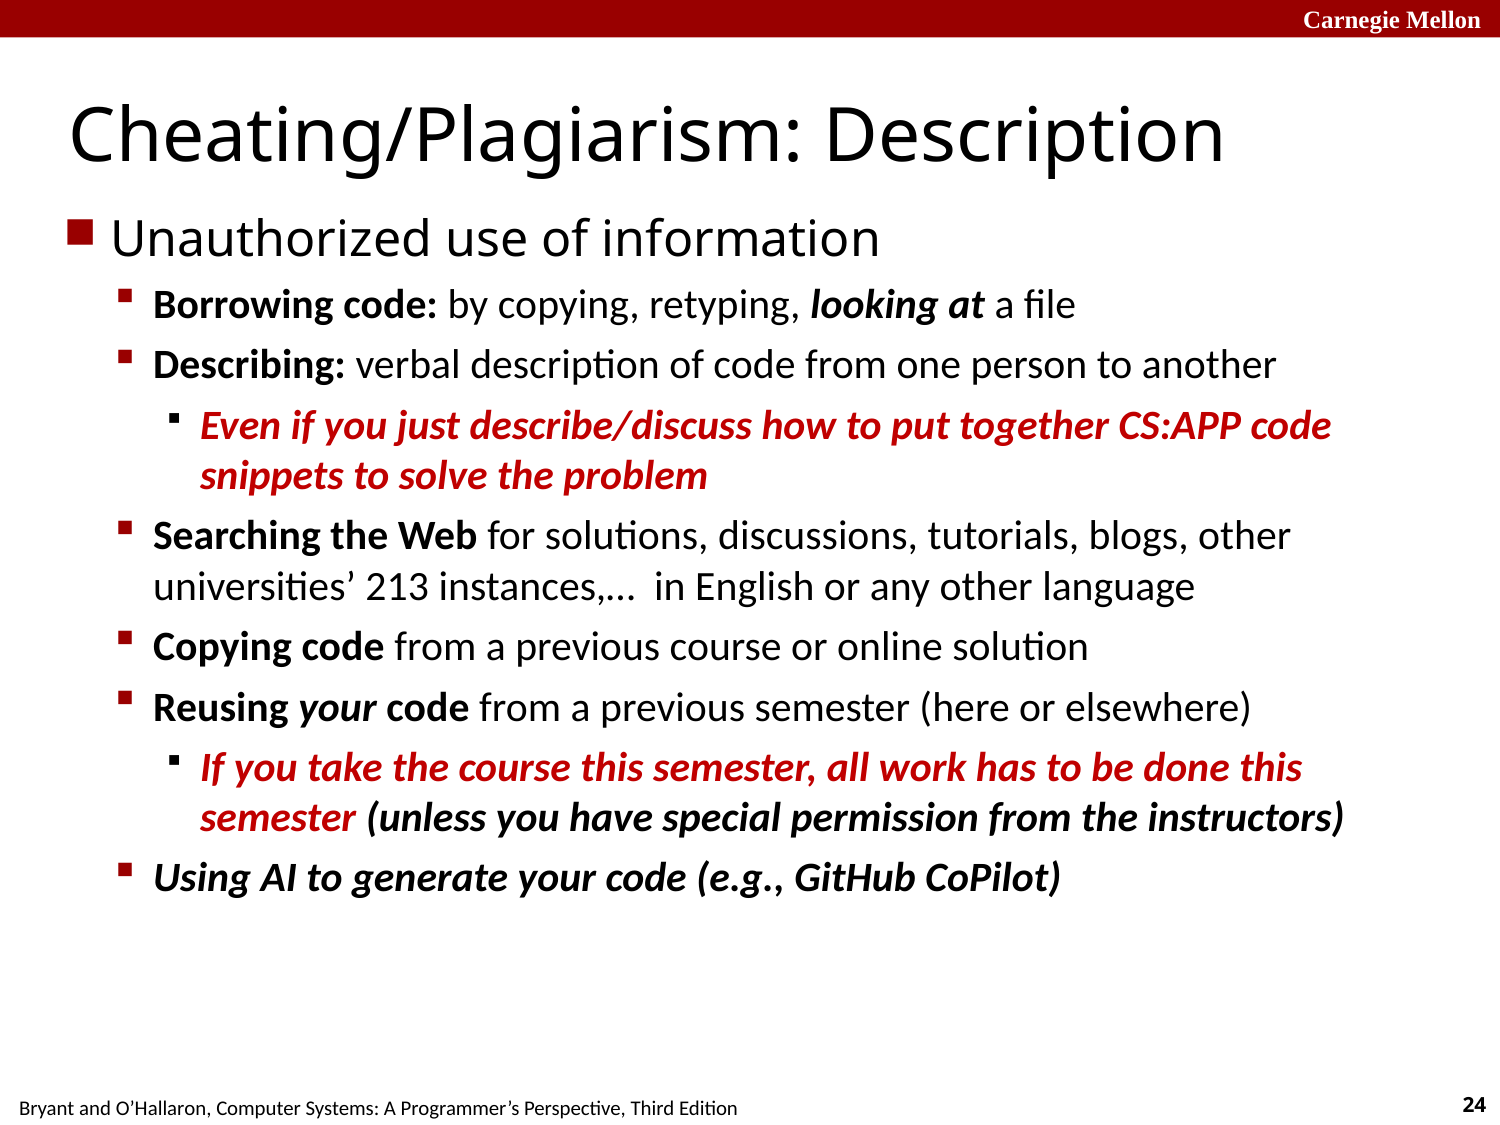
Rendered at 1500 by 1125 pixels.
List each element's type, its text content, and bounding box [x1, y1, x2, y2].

title Cheating/Plagiarism: Description [62, 41, 1438, 199]
list Unauthorized use of information Borrowing code: by copying, retyping, looking at a file Describing: verbal description of code from one person to another Even if you just describe/discuss how to put together CS:APP code snippets to solve the problem Searching the Web for solutions, discussions, tutorials, blogs, other universities’ 213 instances,… in English or any other language Copying code from a previous course or online solution Reusing your code from a previous semester (here or elsewhere) If you take the course this semester, all work has to be done this semester (unless you have special permission from the instructors) Using AI to generate your code (e.g., GitHub CoPilot) [62, 199, 1438, 1088]
